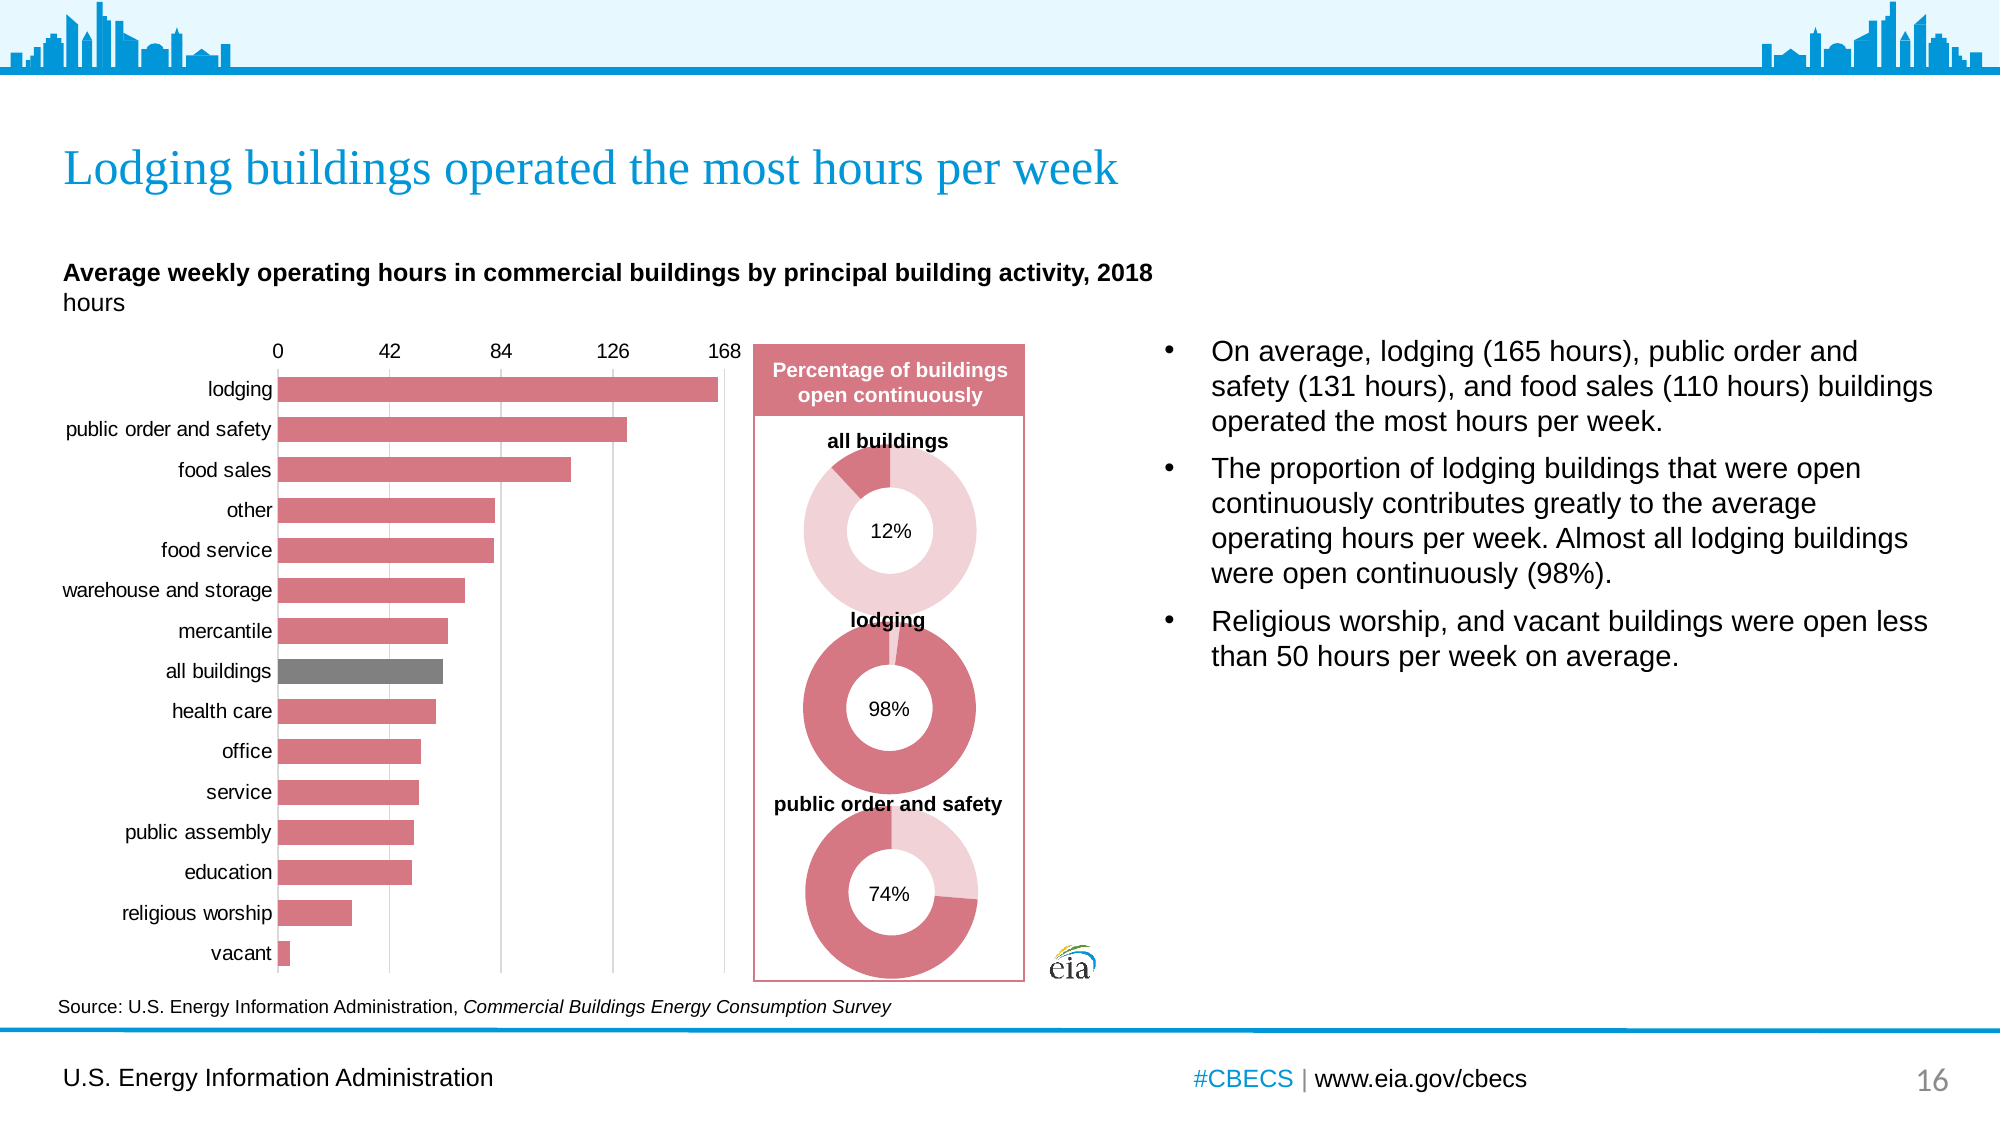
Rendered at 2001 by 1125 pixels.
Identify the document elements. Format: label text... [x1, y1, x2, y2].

chart [48, 326, 756, 987]
chart [799, 440, 981, 798]
picture [1047, 942, 1098, 981]
chart [801, 802, 982, 983]
text_box On average, lodging (165 hours), public order and safety (131 hours), and food sales (110 hours) buildings operated the most hours per week. The proportion of lodging buildings that were open continuously contributes greatly to the average operating hours per week. Almost all lodging buildings were open continuously (98%). Religious worship, and vacant buildings were open less than 50 hours per week on average. [1149, 324, 1952, 727]
text_box [756, 414, 1025, 982]
text_box Average weekly operating hours in commercial buildings by principal building activity, 2018 hours [48, 248, 1262, 324]
footer #CBECS | www.eia.gov/cbecs [1023, 1047, 1699, 1107]
text_box [756, 344, 1025, 349]
slide_number 16 [1886, 1048, 1978, 1109]
text_box Source: U.S. Energy Information Administration, Commercial Buildings Energy Consumption Survey [43, 987, 1043, 1025]
text_box Percentage of buildings open continuously [756, 349, 1027, 414]
title Lodging buildings operated the most hours per week [48, 77, 1952, 202]
